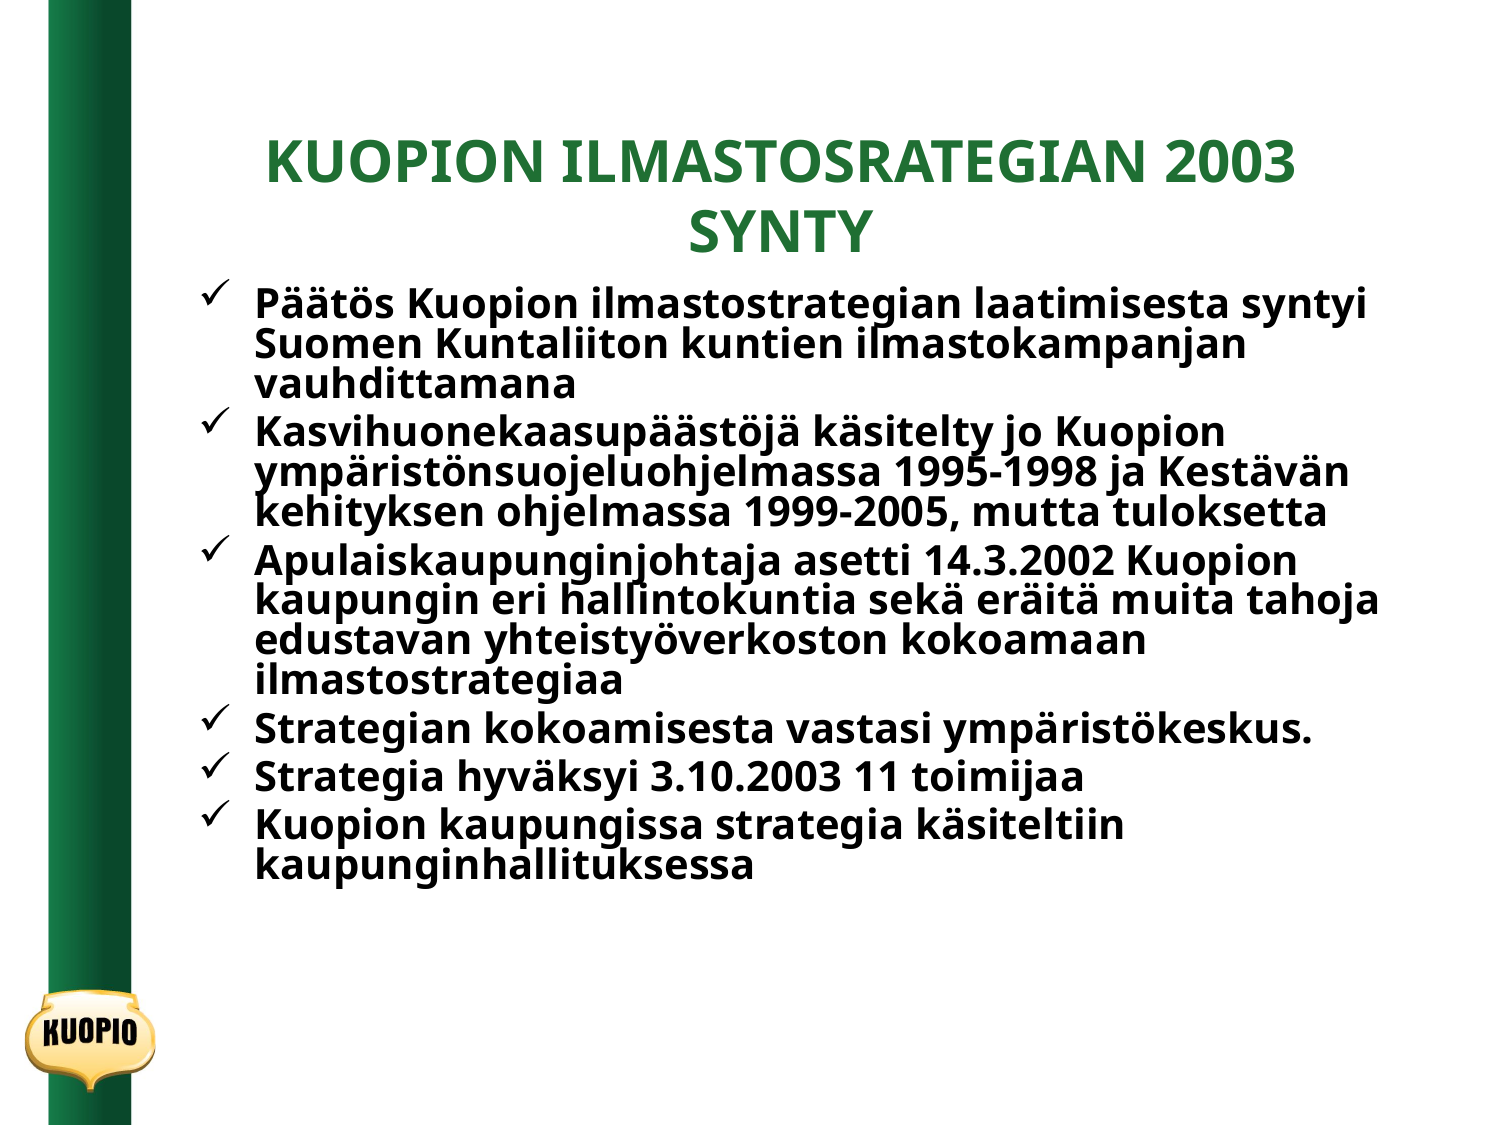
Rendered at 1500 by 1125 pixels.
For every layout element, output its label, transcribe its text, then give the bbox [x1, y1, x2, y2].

picture [24, 0, 156, 1125]
list Päätös Kuopion ilmastostrategian laatimisesta syntyi Suomen Kuntaliiton kuntien ilmastokampanjan vauhdittamana Kasvihuonekaasupäästöjä käsitelty jo Kuopion ympäristönsuojeluohjelmassa 1995-1998 ja Kestävän kehityksen ohjelmassa 1999-2005, mutta tuloksetta Apulaiskaupunginjohtaja asetti 14.3.2002 Kuopion kaupungin eri hallintokuntia sekä eräitä muita tahoja edustavan yhteistyöverkoston kokoamaan ilmastostrategiaa Strategian kokoamisesta vastasi ympäristökeskus. Strategia hyväksyi 3.10.2003 11 toimijaa Kuopion kaupungissa strategia käsiteltiin kaupunginhallituksessa [182, 278, 1432, 976]
title KUOPION ILMASTOSRATEGIAN 2003 SYNTY [174, 99, 1388, 288]
